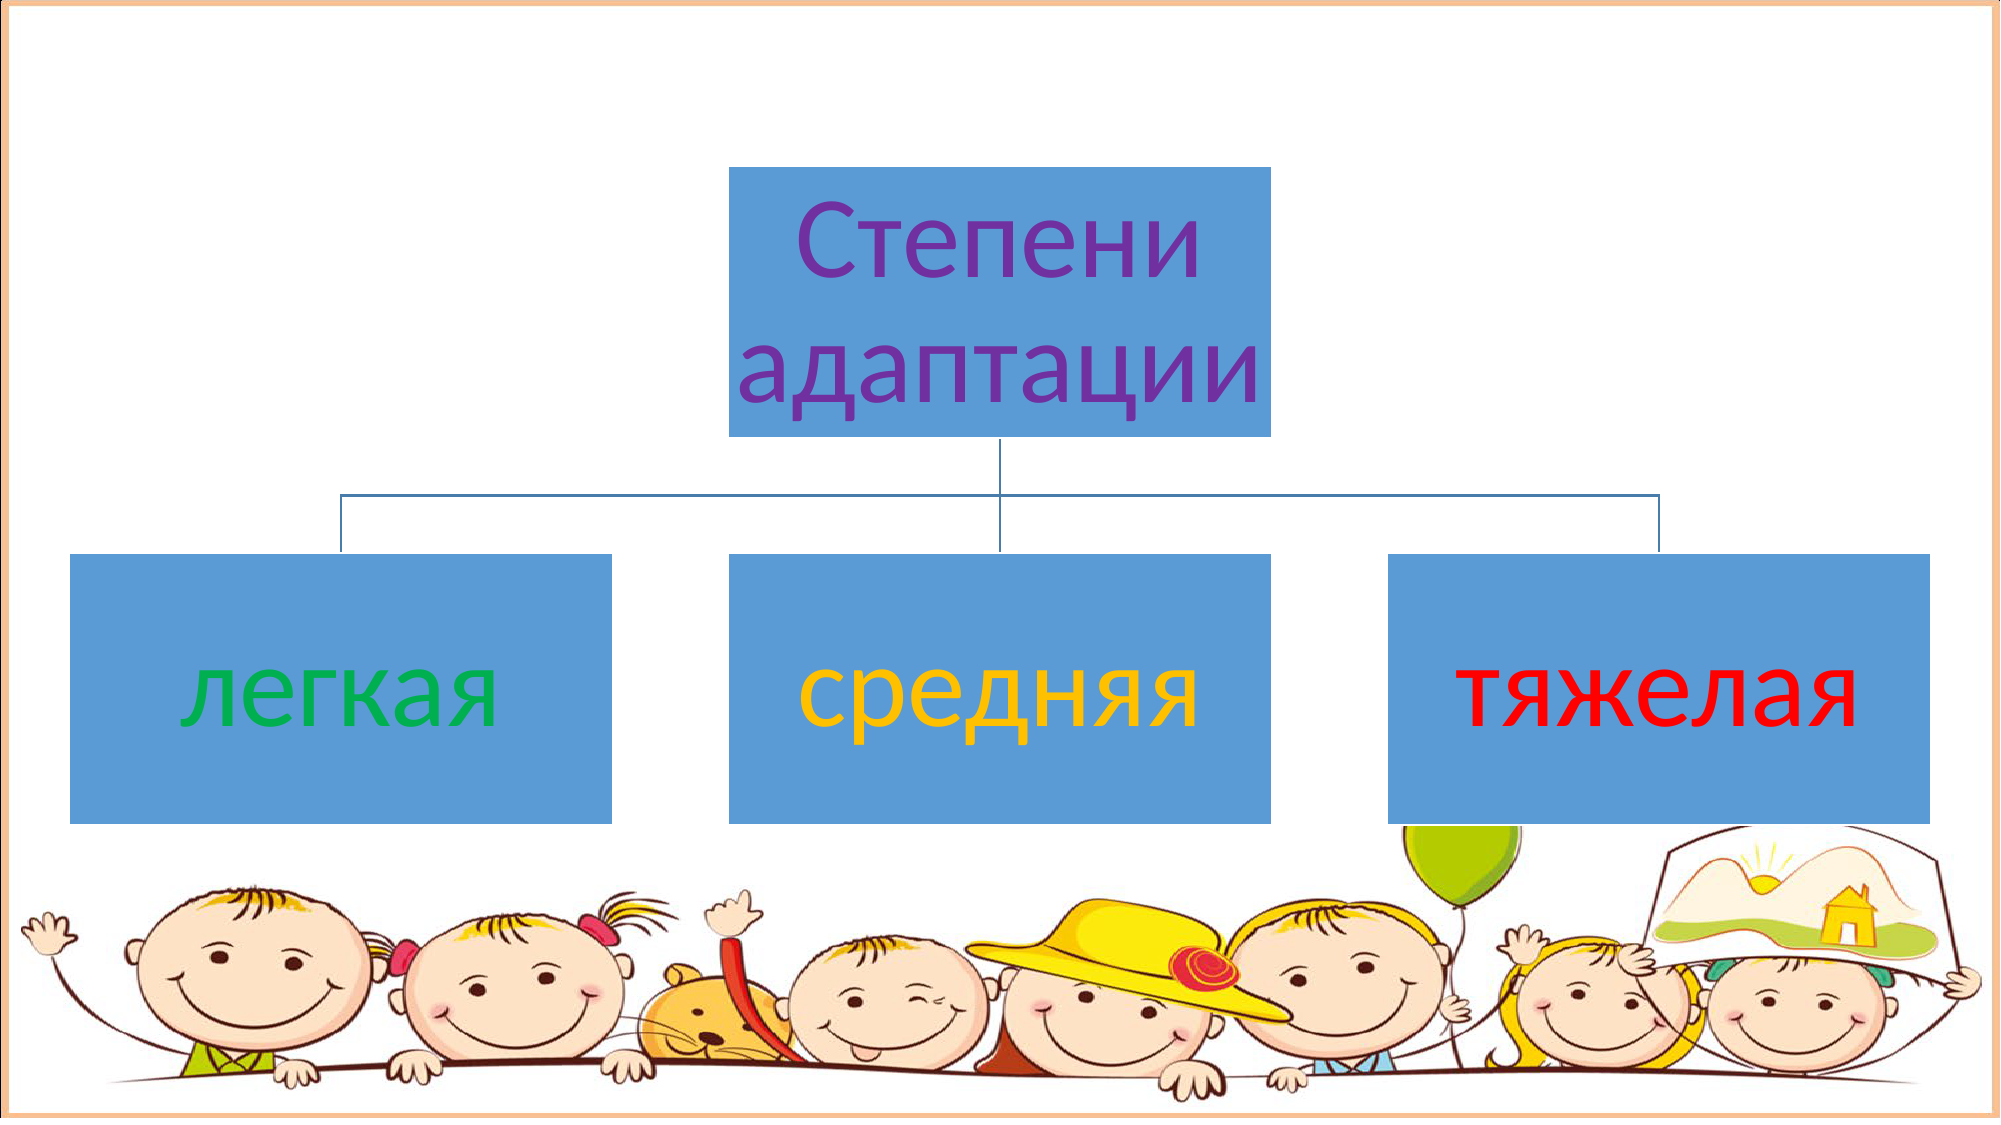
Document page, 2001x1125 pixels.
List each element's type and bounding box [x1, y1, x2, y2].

text_box [68, 0, 1932, 992]
picture [0, 0, 2000, 1118]
